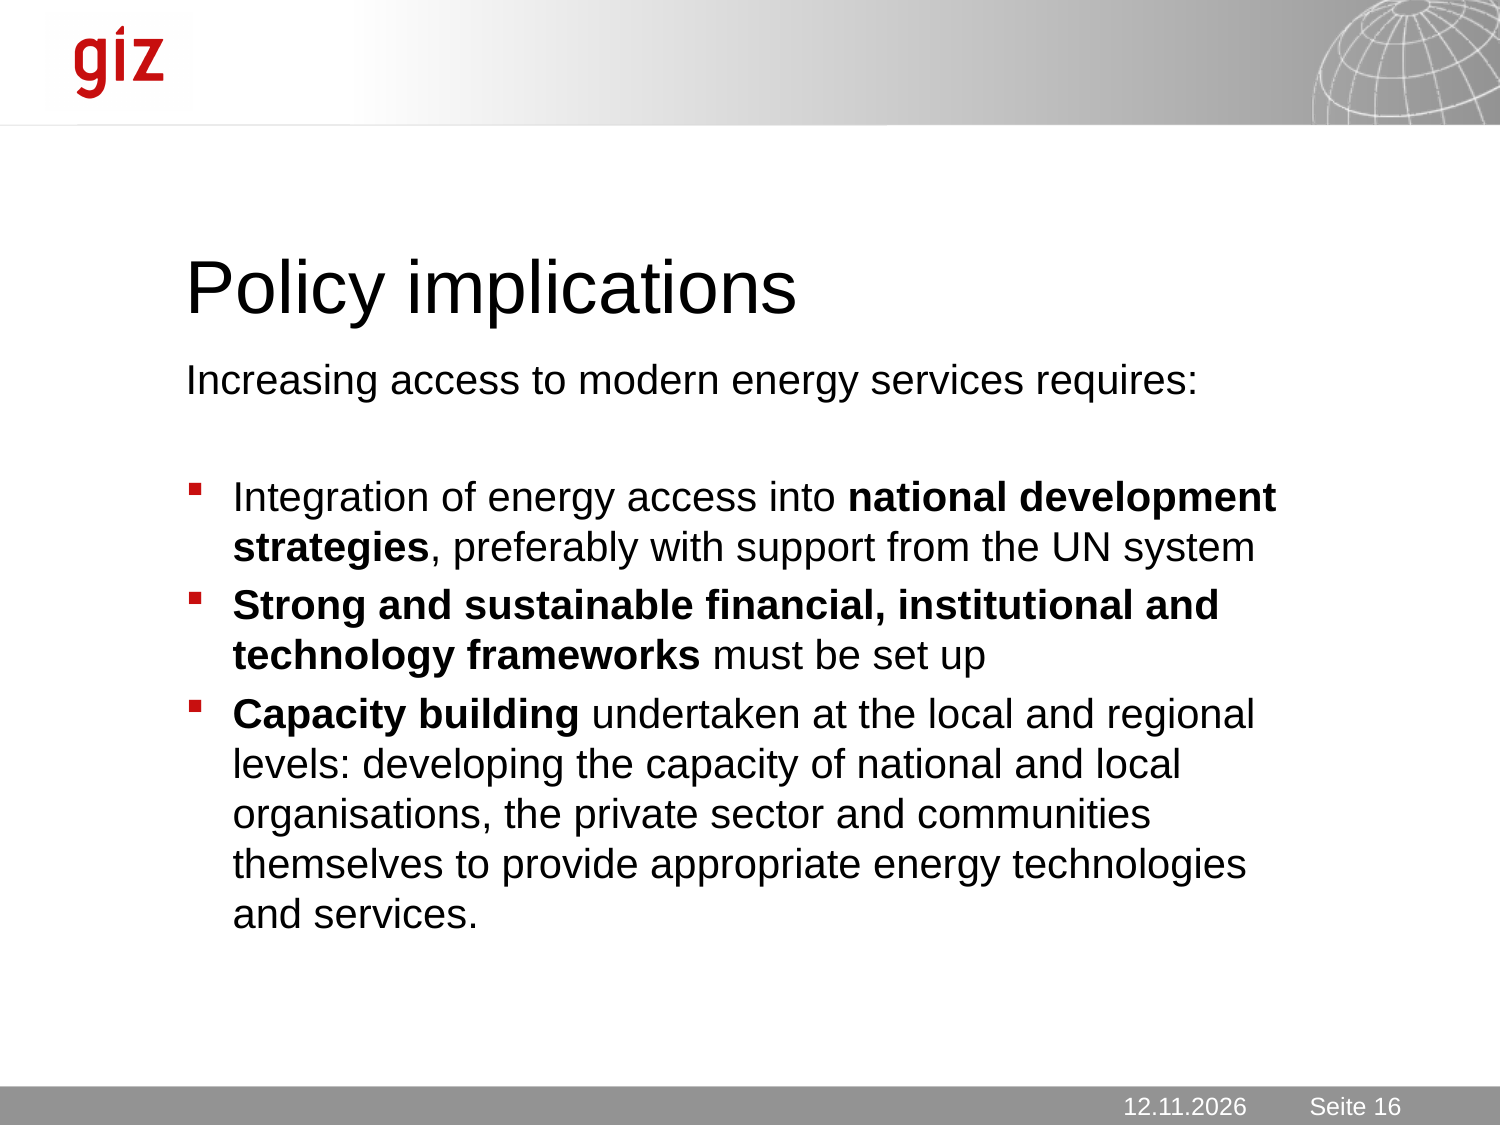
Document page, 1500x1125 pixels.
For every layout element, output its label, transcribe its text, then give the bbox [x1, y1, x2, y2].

picture [45, 12, 193, 111]
list Increasing access to modern energy services requires: Integration of energy access into national development strategies, preferably with support from the UN system Strong and sustainable financial, institutional and technology frameworks must be set up Capacity building undertaken at the local and regional levels: developing the capacity of national and local organisations, the private sector and communities themselves to provide appropriate energy technologies and services. [170, 345, 1325, 1021]
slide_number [1108, 1082, 1322, 1125]
picture [1311, 0, 1500, 125]
title Policy implications [170, 231, 1325, 334]
